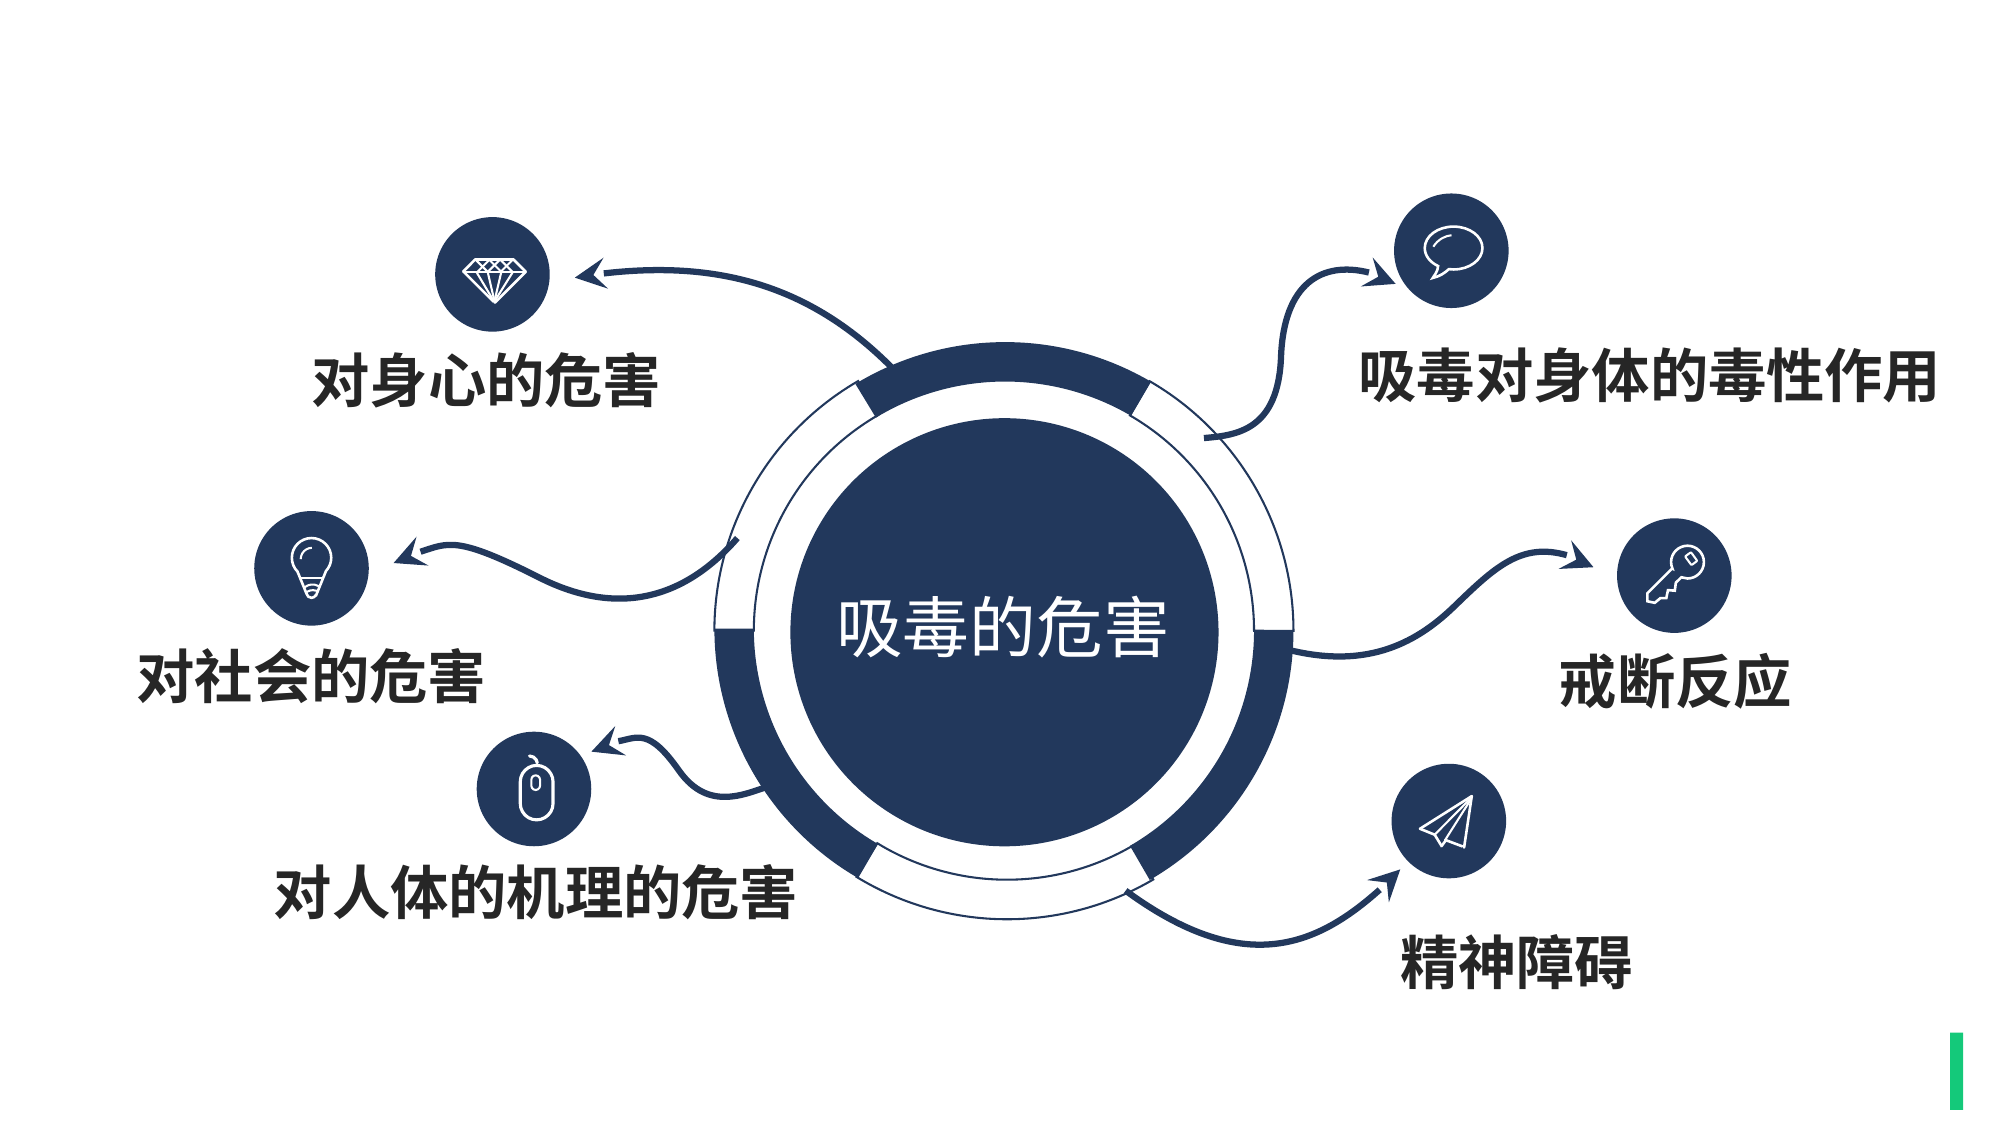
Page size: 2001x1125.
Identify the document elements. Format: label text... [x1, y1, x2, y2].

text_box [855, 841, 1155, 921]
text_box [789, 417, 1220, 848]
text_box 吸毒对身体的毒性作用 [1341, 331, 1959, 417]
text_box [393, 537, 738, 600]
text_box [1125, 870, 1398, 945]
text_box 对身心的危害 [296, 336, 677, 422]
text_box [853, 341, 1149, 420]
text_box 戒断反应 [1544, 637, 1807, 723]
text_box [1128, 629, 1295, 882]
text_box [592, 733, 773, 798]
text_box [476, 731, 592, 847]
text_box 吸毒的危害 [821, 578, 1185, 673]
text_box 精神障碍 [1385, 919, 1648, 1004]
text_box [713, 379, 874, 627]
text_box 对社会的危害 [121, 632, 502, 718]
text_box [1391, 763, 1507, 879]
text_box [435, 217, 550, 332]
text_box [574, 264, 894, 370]
text_box [1203, 265, 1394, 439]
text_box [713, 627, 876, 879]
text_box [1128, 379, 1295, 630]
text_box 对人体的机理的危害 [259, 848, 814, 934]
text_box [1394, 193, 1509, 309]
text_box [1282, 548, 1594, 658]
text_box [254, 511, 369, 626]
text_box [1617, 518, 1732, 633]
